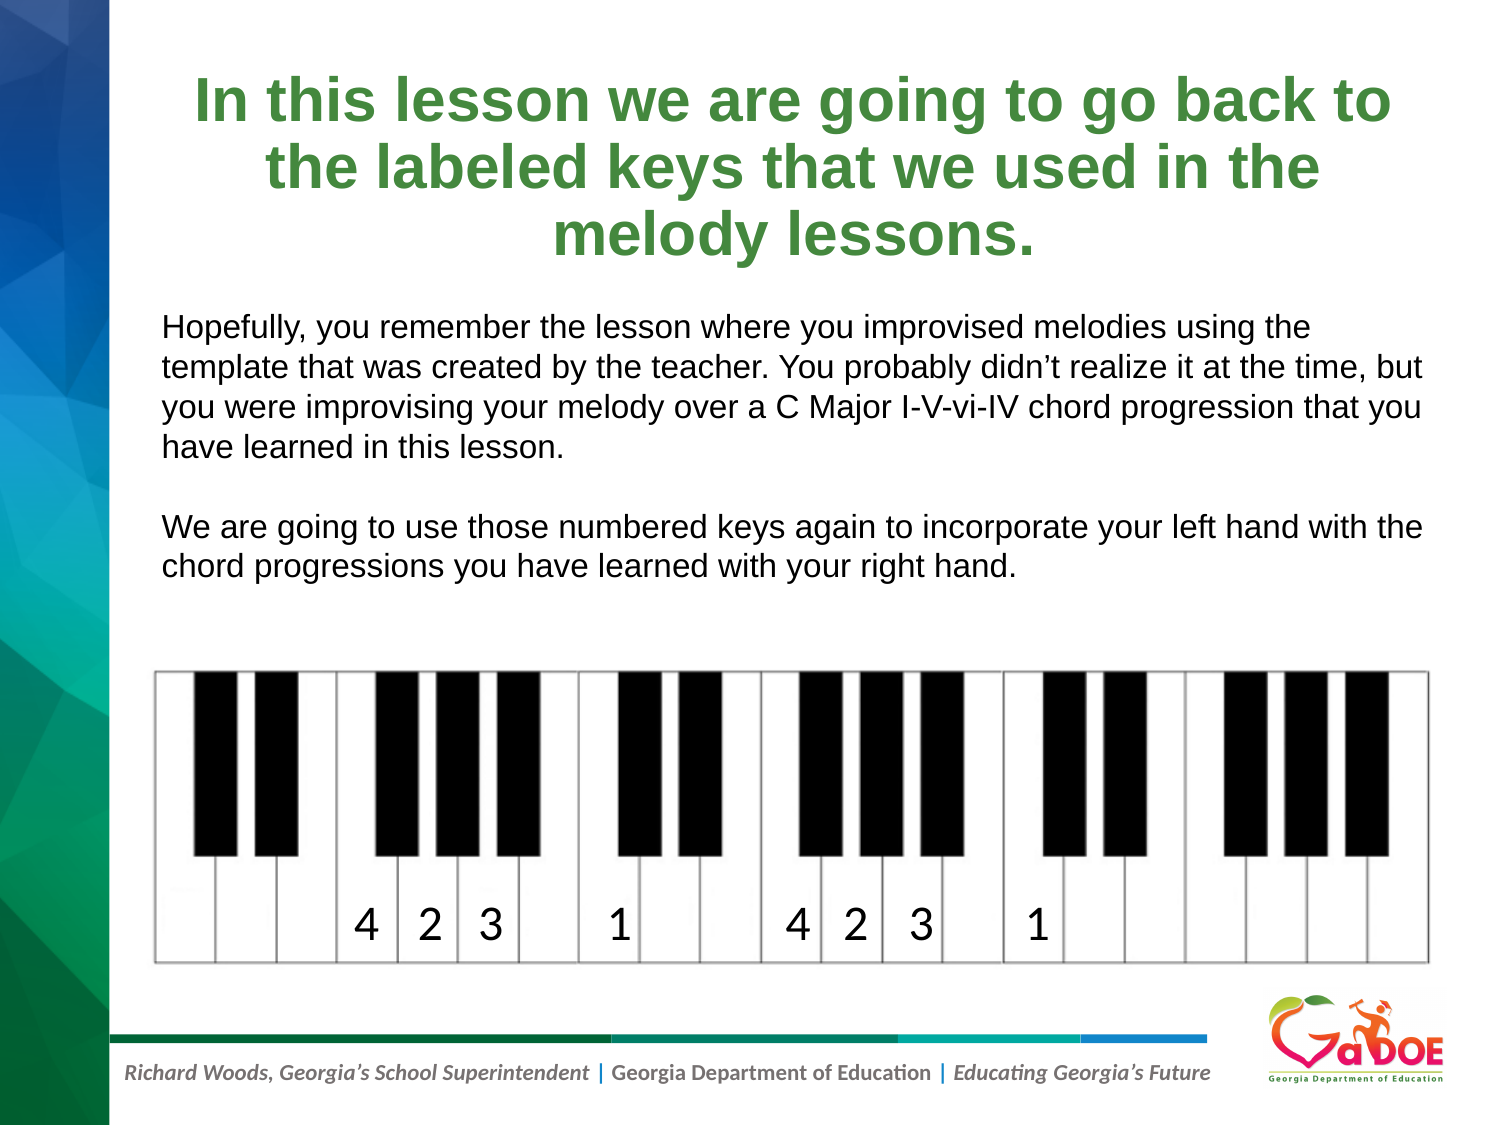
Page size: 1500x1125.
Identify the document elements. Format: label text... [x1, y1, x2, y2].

picture [1263, 987, 1447, 1089]
title In this lesson we are going to go back to the labeled keys that we used in the melody lessons. [146, 59, 1441, 278]
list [146, 667, 1439, 976]
picture [0, 0, 110, 1125]
text_box Hopefully, you remember the lesson where you improvised melodies using the template that was created by the teacher. You probably didn’t realize it at the time, but you were improvising your melody over a C Major I-V-vi-IV chord progression that you have learned in this lesson. We are going to use those numbered keys again to incorporate your left hand with the chord progressions you have learned with your right hand. [146, 297, 1441, 592]
